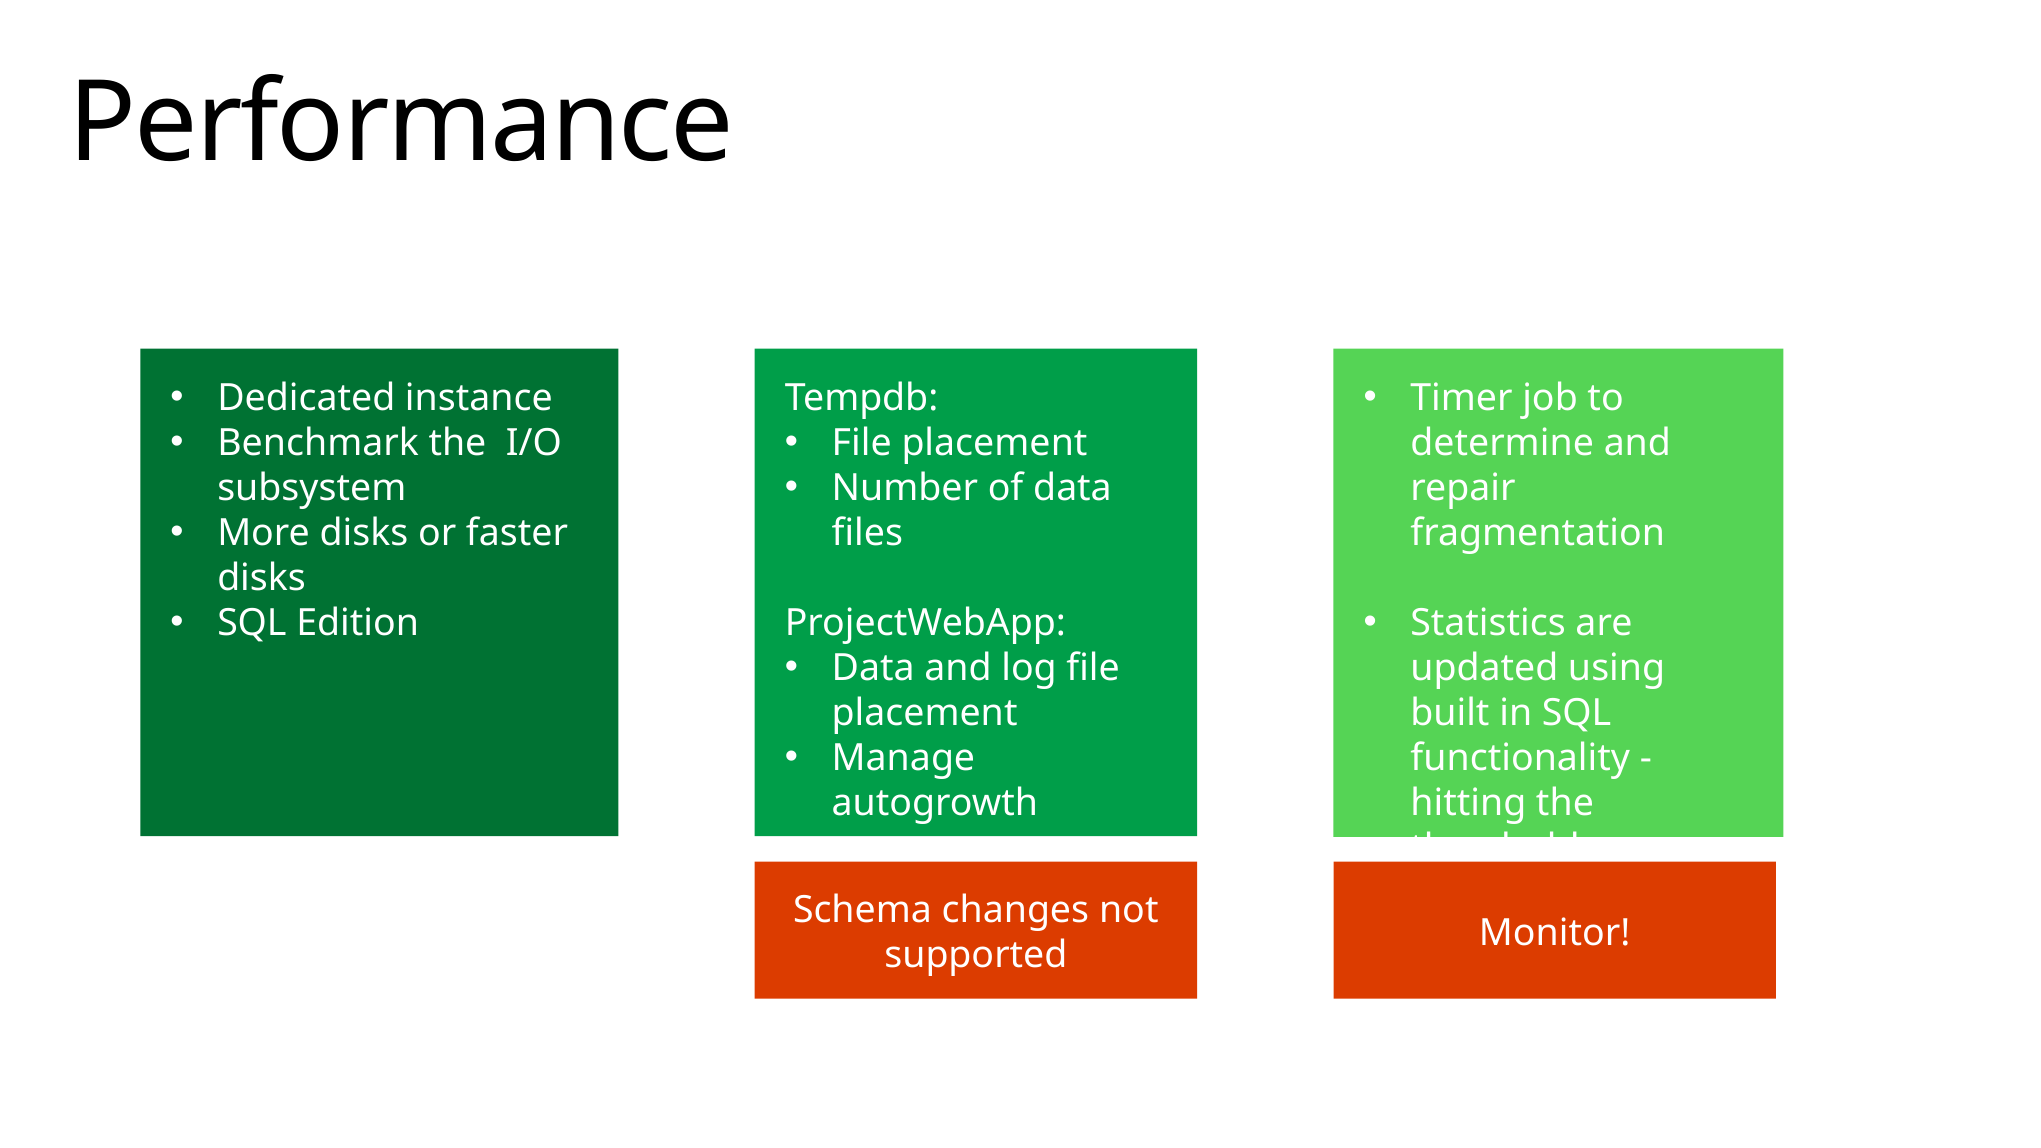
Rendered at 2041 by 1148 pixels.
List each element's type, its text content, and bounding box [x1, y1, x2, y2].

title Performance [45, 48, 1996, 200]
text_box Timer job to determine and repair fragmentation Statistics are updated using built in SQL functionality - hitting the threshold [1333, 348, 1784, 838]
text_box Schema changes not supported [754, 861, 1198, 1000]
text_box Dedicated instance Benchmark the I/O subsystem More disks or faster disks SQL Edition [140, 348, 619, 837]
text_box Tempdb: File placement Number of data files ProjectWebApp: Data and log file placement Manage autogrowth [754, 348, 1198, 837]
text_box Monitor! [1333, 861, 1777, 1000]
